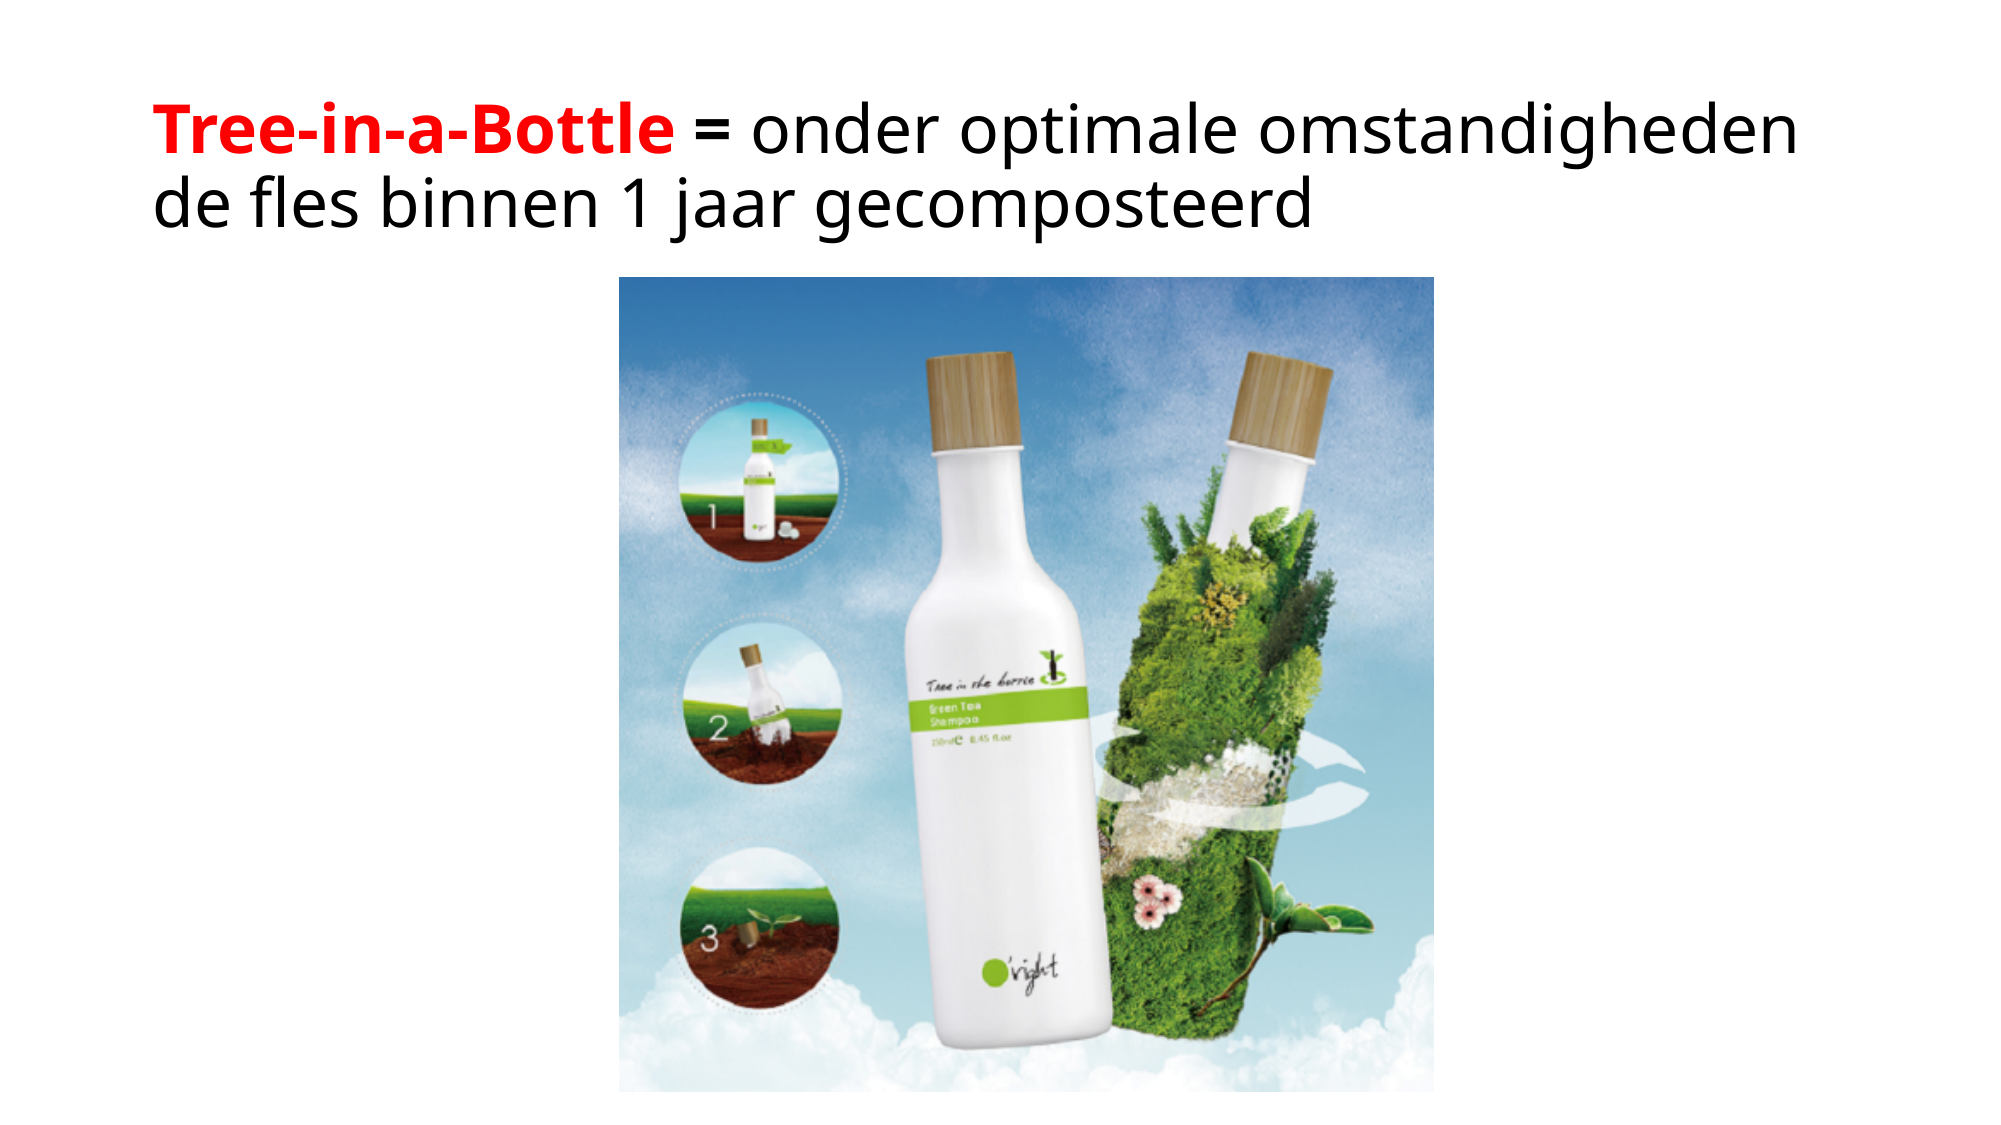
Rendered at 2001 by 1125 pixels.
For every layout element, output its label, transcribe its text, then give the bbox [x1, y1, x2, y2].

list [619, 277, 1434, 1092]
title Tree-in-a-Bottle = onder optimale omstandigheden de fles binnen 1 jaar gecomposteerd [137, 59, 1863, 278]
